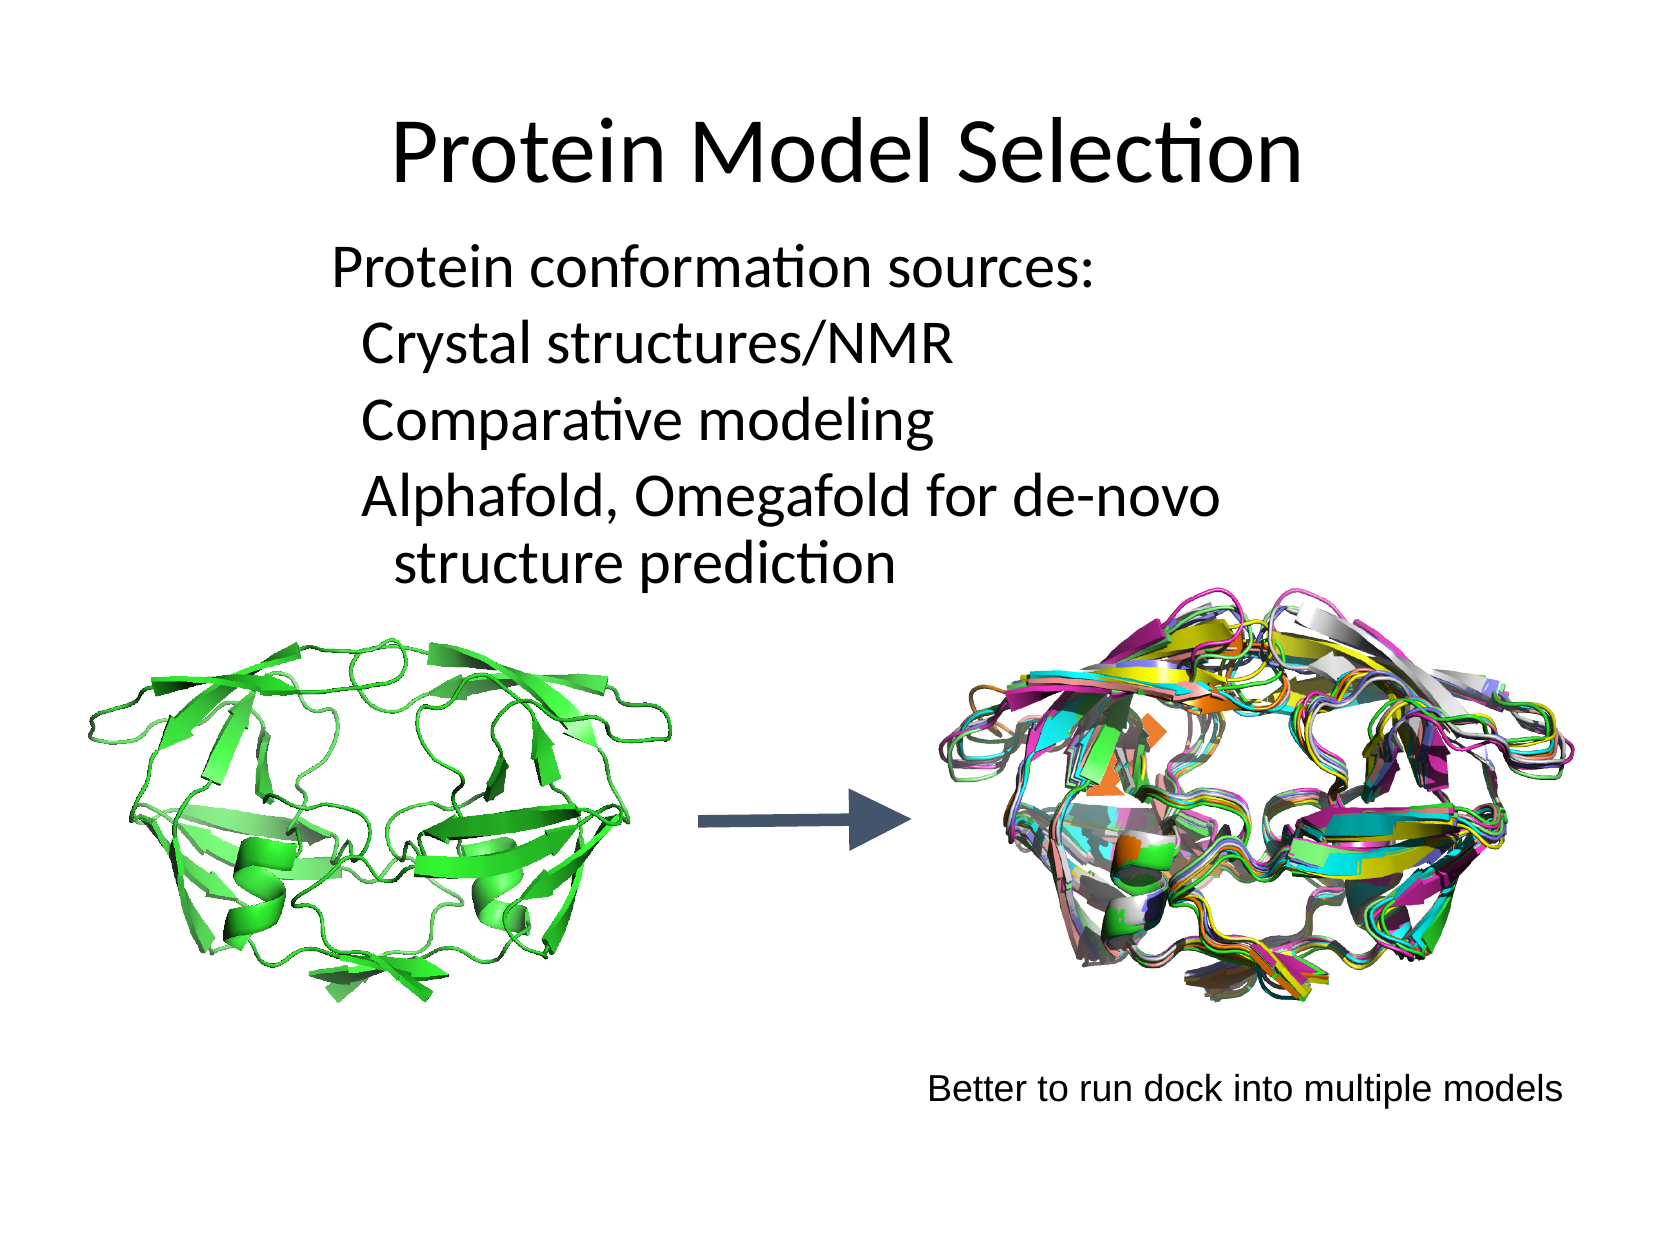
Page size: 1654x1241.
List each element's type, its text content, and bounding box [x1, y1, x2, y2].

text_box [697, 818, 912, 822]
picture [87, 637, 672, 1003]
text_box Better to run dock into multiple models [912, 1049, 1602, 1156]
title Protein Model Selection [110, 32, 1586, 273]
picture [938, 587, 1576, 1003]
list Protein conformation sources: Crystal structures/NMR Comparative modeling Alphafold, Omegafold for de-novo structure prediction [316, 226, 1364, 588]
